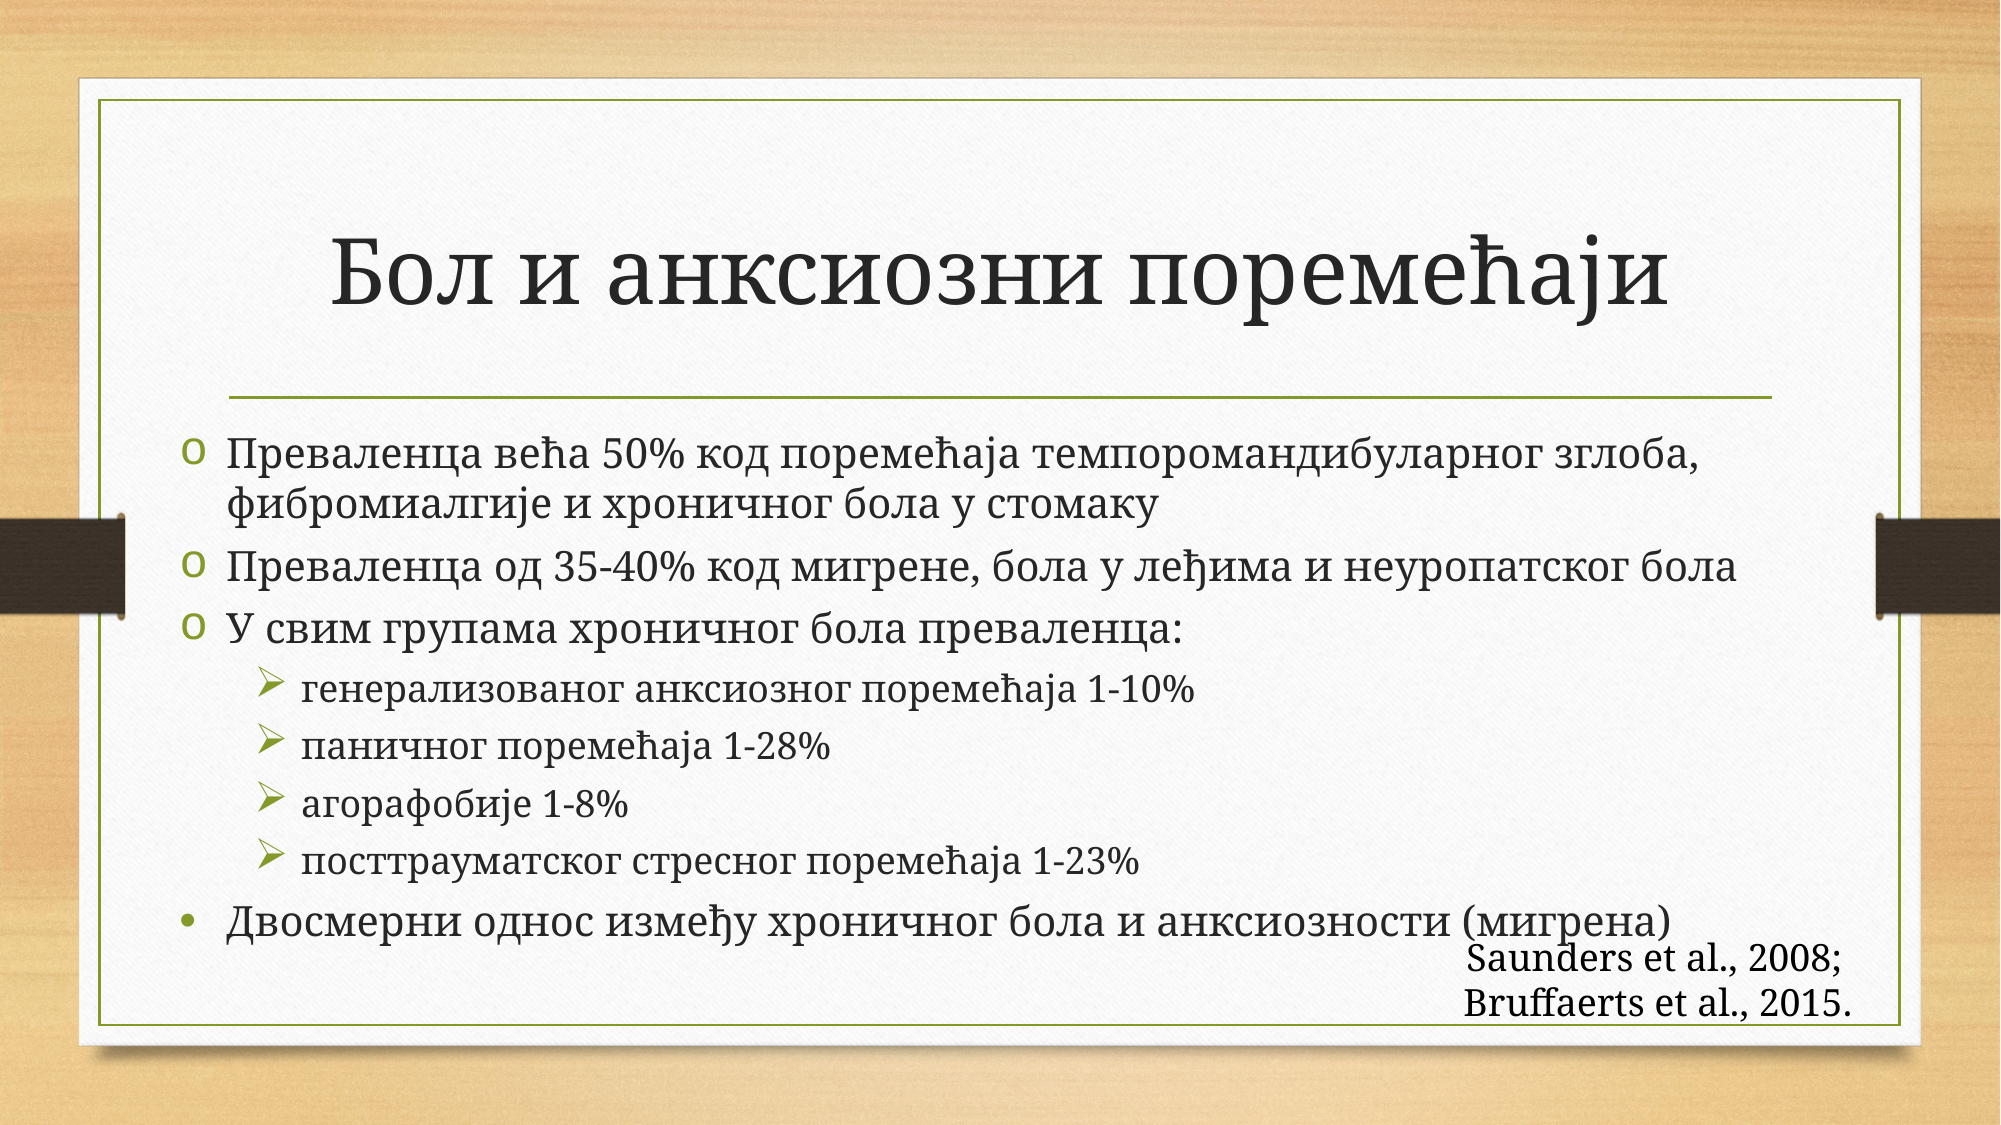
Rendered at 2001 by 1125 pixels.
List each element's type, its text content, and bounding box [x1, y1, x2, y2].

title Бол и анксиозни поремећаји [211, 160, 1788, 376]
picture [0, 0, 2001, 1125]
list Преваленца већа 50% код поремећаја темпоромандибуларног зглоба, фибромиалгије и хроничног бола у стомаку Преваленца од 35-40% код мигрене, бола у леђима и неуропатског бола У свим групама хроничног бола преваленца: генерализованог анксиозног поремећаја 1-10% паничног поремећаја 1-28% агорафобије 1-8% посттрауматског стресног поремећаја 1-23% Двосмерни однос између хроничног бола и анксиозности (мигрена) [171, 418, 1861, 1018]
text_box Saunders et al., 2008; Bruffaerts et al., 2015. [1228, 926, 1860, 1032]
